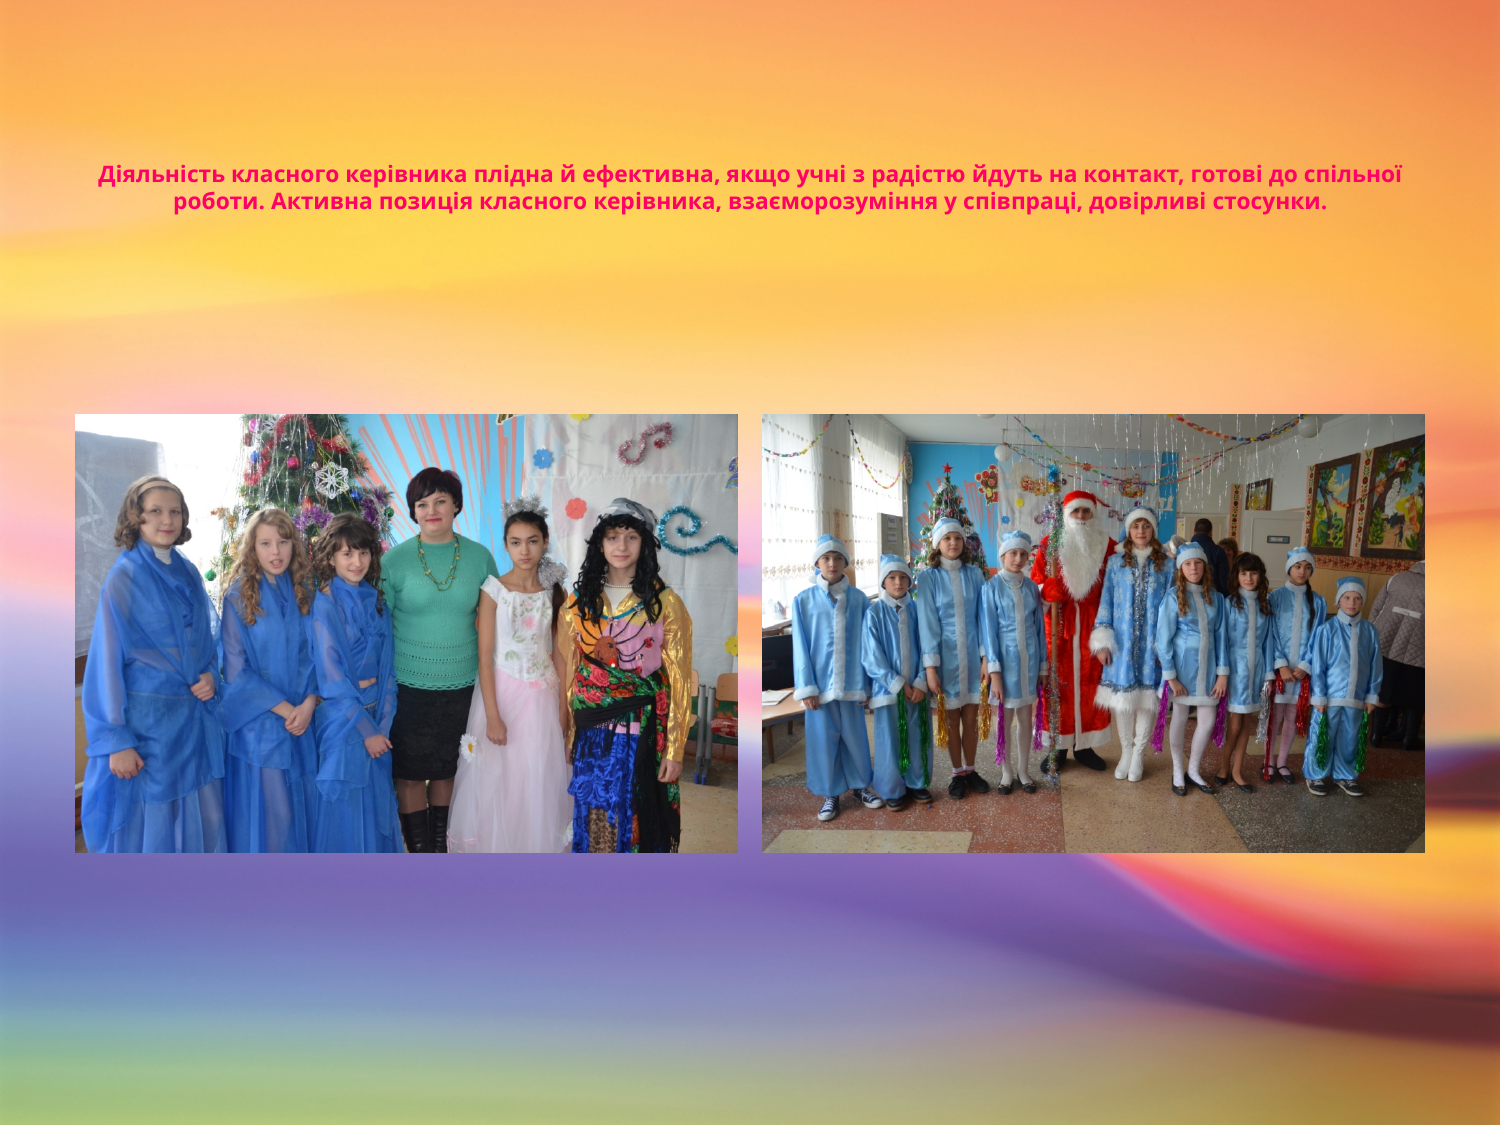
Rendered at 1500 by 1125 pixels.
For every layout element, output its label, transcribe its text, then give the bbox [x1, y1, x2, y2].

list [74, 414, 738, 854]
title Діяльність класного керівника плідна й ефективна, якщо учні з радістю йдуть на контакт, готові до спільної роботи. Активна позиція класного керівника, взаєморозуміння у співпраці, довірливі стосунки. [75, 45, 1425, 268]
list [762, 414, 1426, 854]
